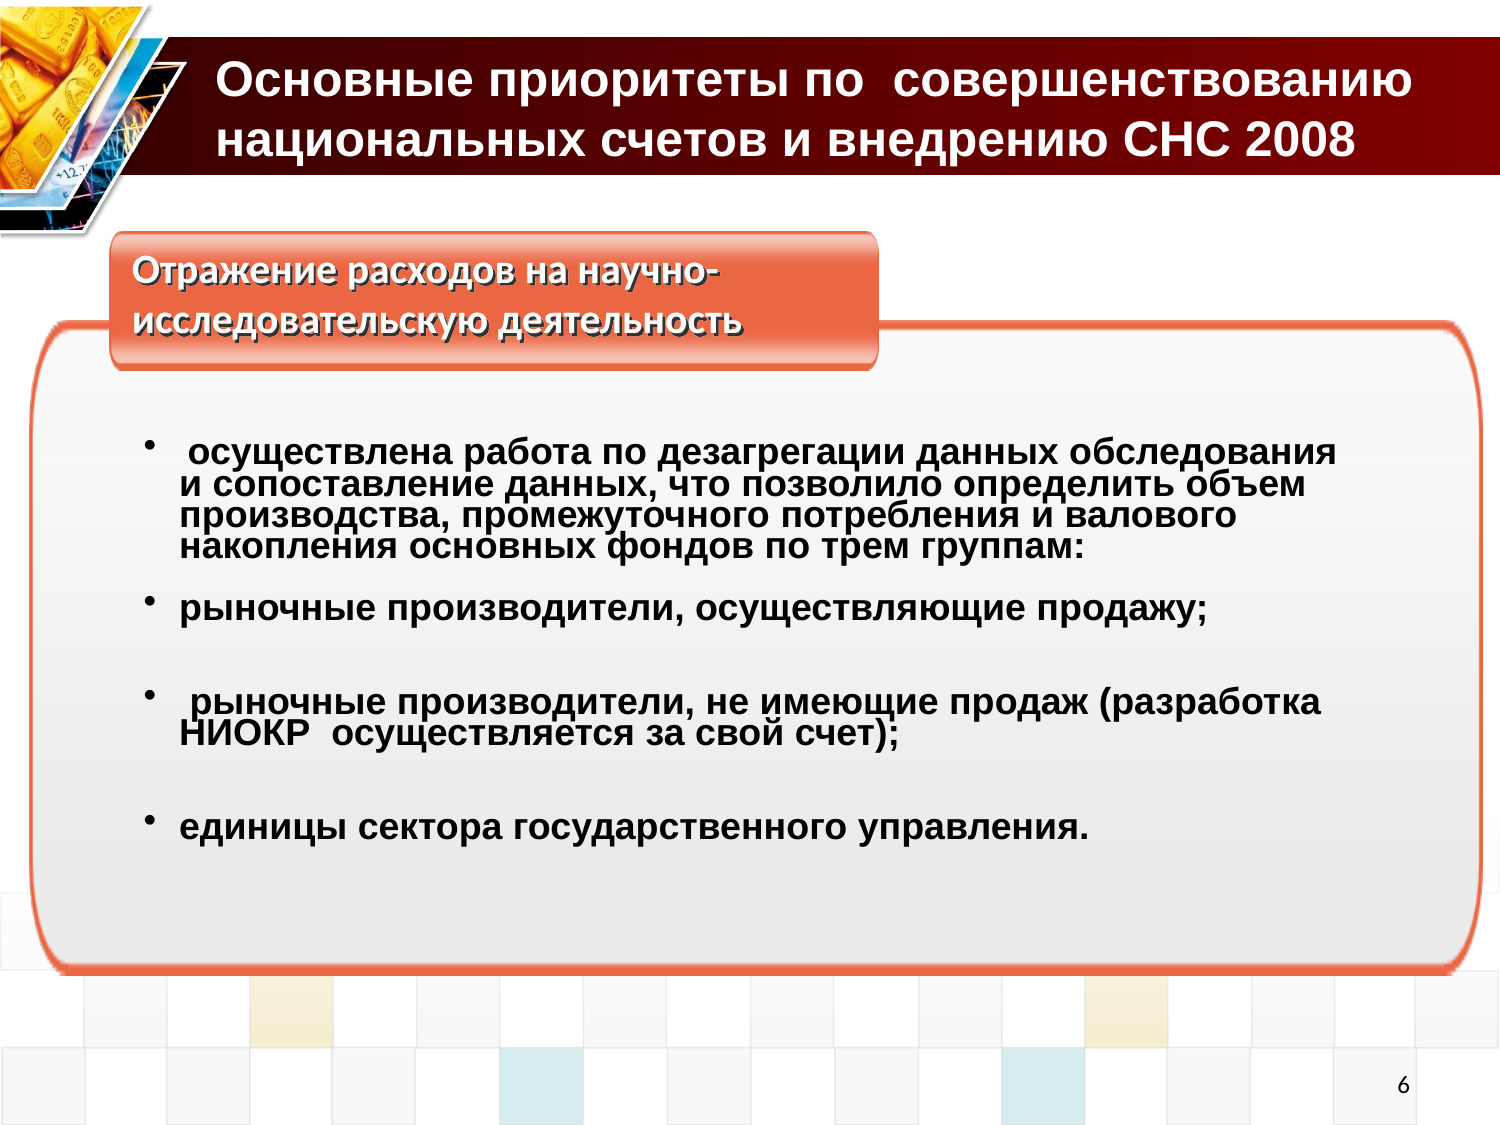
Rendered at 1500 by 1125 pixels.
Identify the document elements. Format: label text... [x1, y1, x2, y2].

picture [0, 0, 1483, 977]
slide_number 6 [1074, 1060, 1425, 1111]
title Основные приоритеты по совершенствованию национальных счетов и внедрению СНС 2008 [200, 37, 1500, 175]
